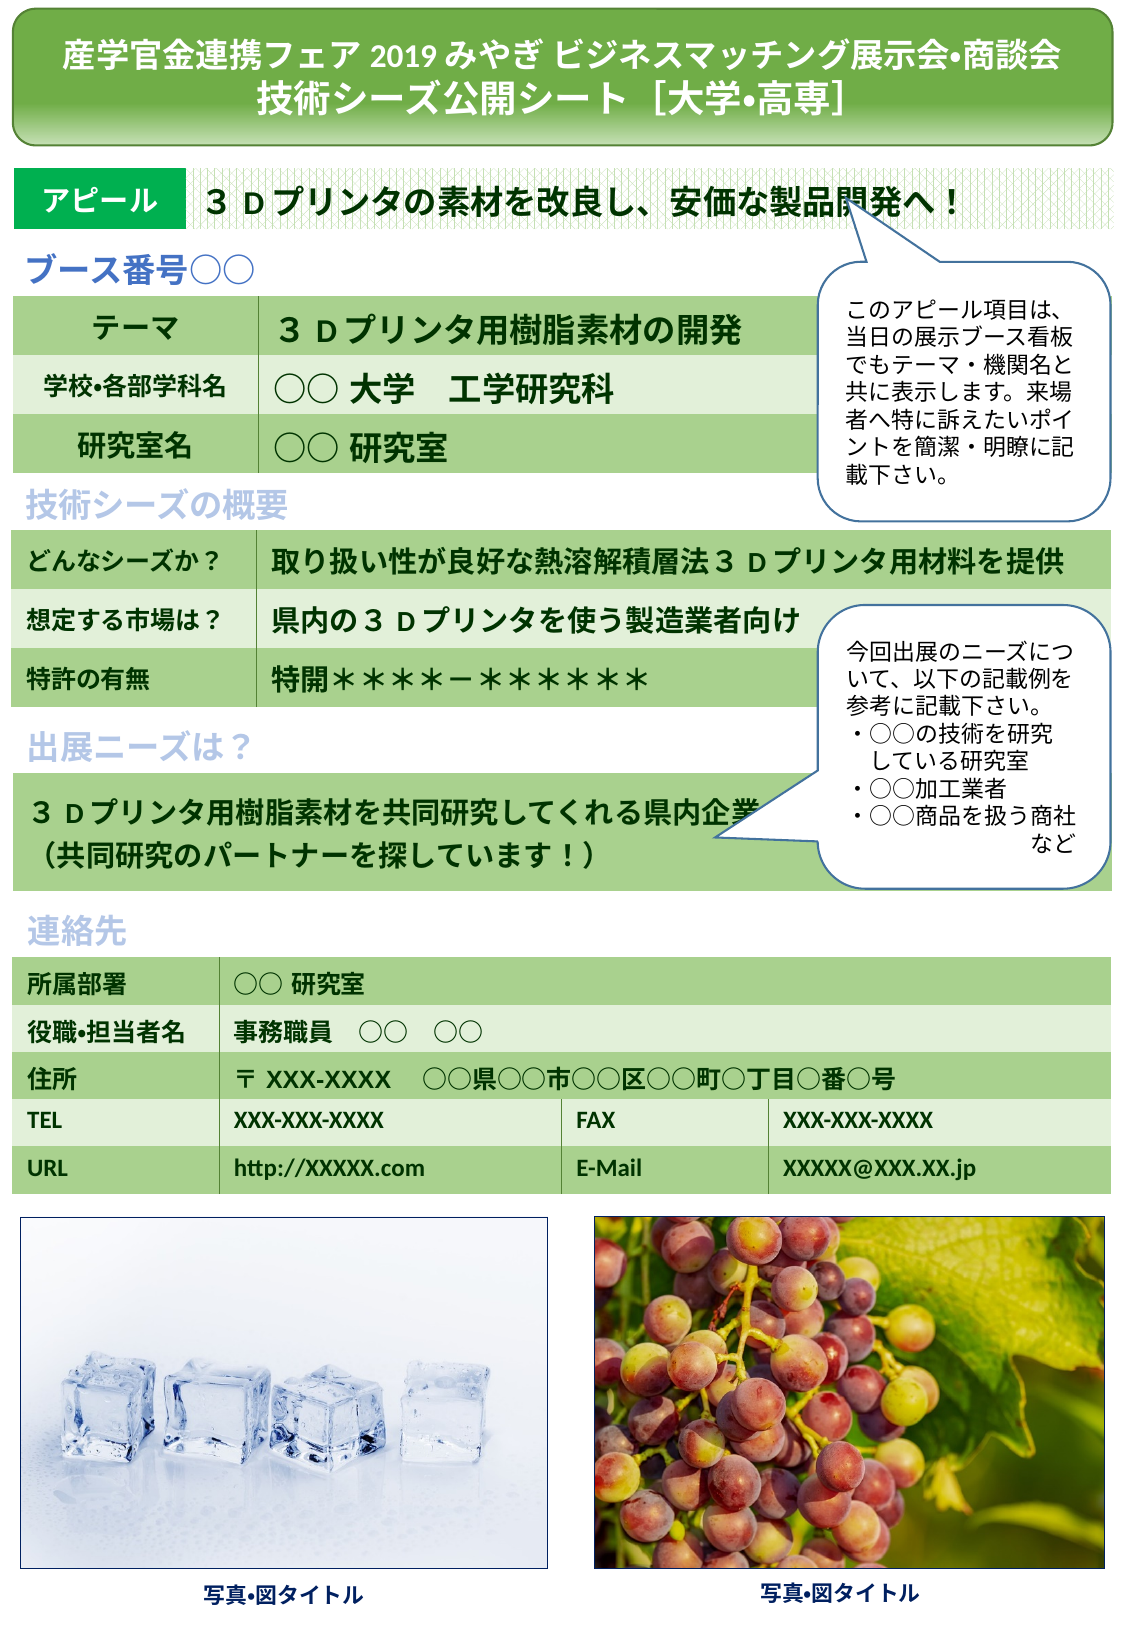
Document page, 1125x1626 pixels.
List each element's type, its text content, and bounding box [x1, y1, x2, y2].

table_header どんなシーズか？ [11, 532, 256, 589]
table_cell XXX-XXX-XXXX [220, 1099, 561, 1146]
text_box 技術シーズの概要 [11, 477, 304, 532]
table_cell E-Mail [562, 1146, 768, 1194]
picture [594, 1216, 1105, 1569]
table_header 所属部署 [12, 957, 219, 1005]
table_cell XXXXX@XXX.XX.jp [769, 1146, 1111, 1194]
table_cell 特許の有無 [11, 648, 256, 707]
table_cell 想定する市場は？ [11, 589, 256, 648]
table_header ３Dプリンタの素材を改良し、安価な製品開発へ！ [186, 168, 1114, 229]
table_header ３Dプリンタ用樹脂素材の開発 [259, 296, 817, 355]
table_cell TEL [12, 1099, 219, 1146]
table_cell 〒XXX-XXXX ○○県○○市○○区○○町○丁目○番○号 [220, 1052, 1111, 1099]
table_header ○○研究室 [220, 957, 1111, 1005]
text_box このアピール項目は、当日の展示ブース看板でもテーマ・機関名と共に表示します。来場者へ特に訴えたいポイントを簡潔・明瞭に記載下さい。 [816, 195, 1112, 523]
table_header アピール [14, 168, 186, 229]
table_cell XXX-XXX-XXXX [769, 1099, 1111, 1146]
table_cell 県内の３Dプリンタを使う製造業者向け [257, 589, 1111, 648]
table_cell 住所 [12, 1052, 219, 1099]
table_header テーマ [13, 296, 258, 355]
picture [20, 1216, 548, 1569]
text_box 写真・図タイトル [715, 1571, 966, 1613]
table_header ３Dプリンタ用樹脂素材を共同研究してくれる県内企業 （共同研究のパートナーを探しています！） [13, 773, 1112, 891]
text_box ブース番号○○ [11, 242, 270, 297]
text_box 出展ニーズは？ [13, 719, 272, 773]
text_box 連絡先 [14, 903, 142, 957]
table_cell 特開＊＊＊＊－＊＊＊＊＊＊ [257, 648, 816, 707]
table_header 取り扱い性が良好な熱溶解積層法３Dプリンタ用材料を提供 [257, 530, 1111, 589]
table_cell ○○大学 工学研究科 [259, 355, 816, 414]
table_cell 学校・各部学科名 [13, 355, 258, 414]
table_cell FAX [562, 1099, 768, 1146]
table_cell http://XXXXX.com [220, 1146, 561, 1194]
text_box 今回出展のニーズについて、以下の記載例を参考に記載下さい。 ・○○の技術を研究 している研究室 ・○○加工業者 ・○○商品を扱う商社 など [711, 603, 1112, 890]
table_cell URL [12, 1146, 219, 1194]
table_cell 事務職員 ○○ ○○ [220, 1005, 1111, 1052]
table_cell ○○研究室 [259, 414, 816, 473]
table_cell 役職・担当者名 [12, 1005, 219, 1052]
text_box 写真・図タイトル [159, 1574, 410, 1616]
text_box 産学官金連携フェア2019みやぎ ビジネスマッチング展示会・商談会 技術シーズ公開シート［大学・高専］ [11, 7, 1114, 147]
table_cell 研究室名 [13, 414, 258, 473]
